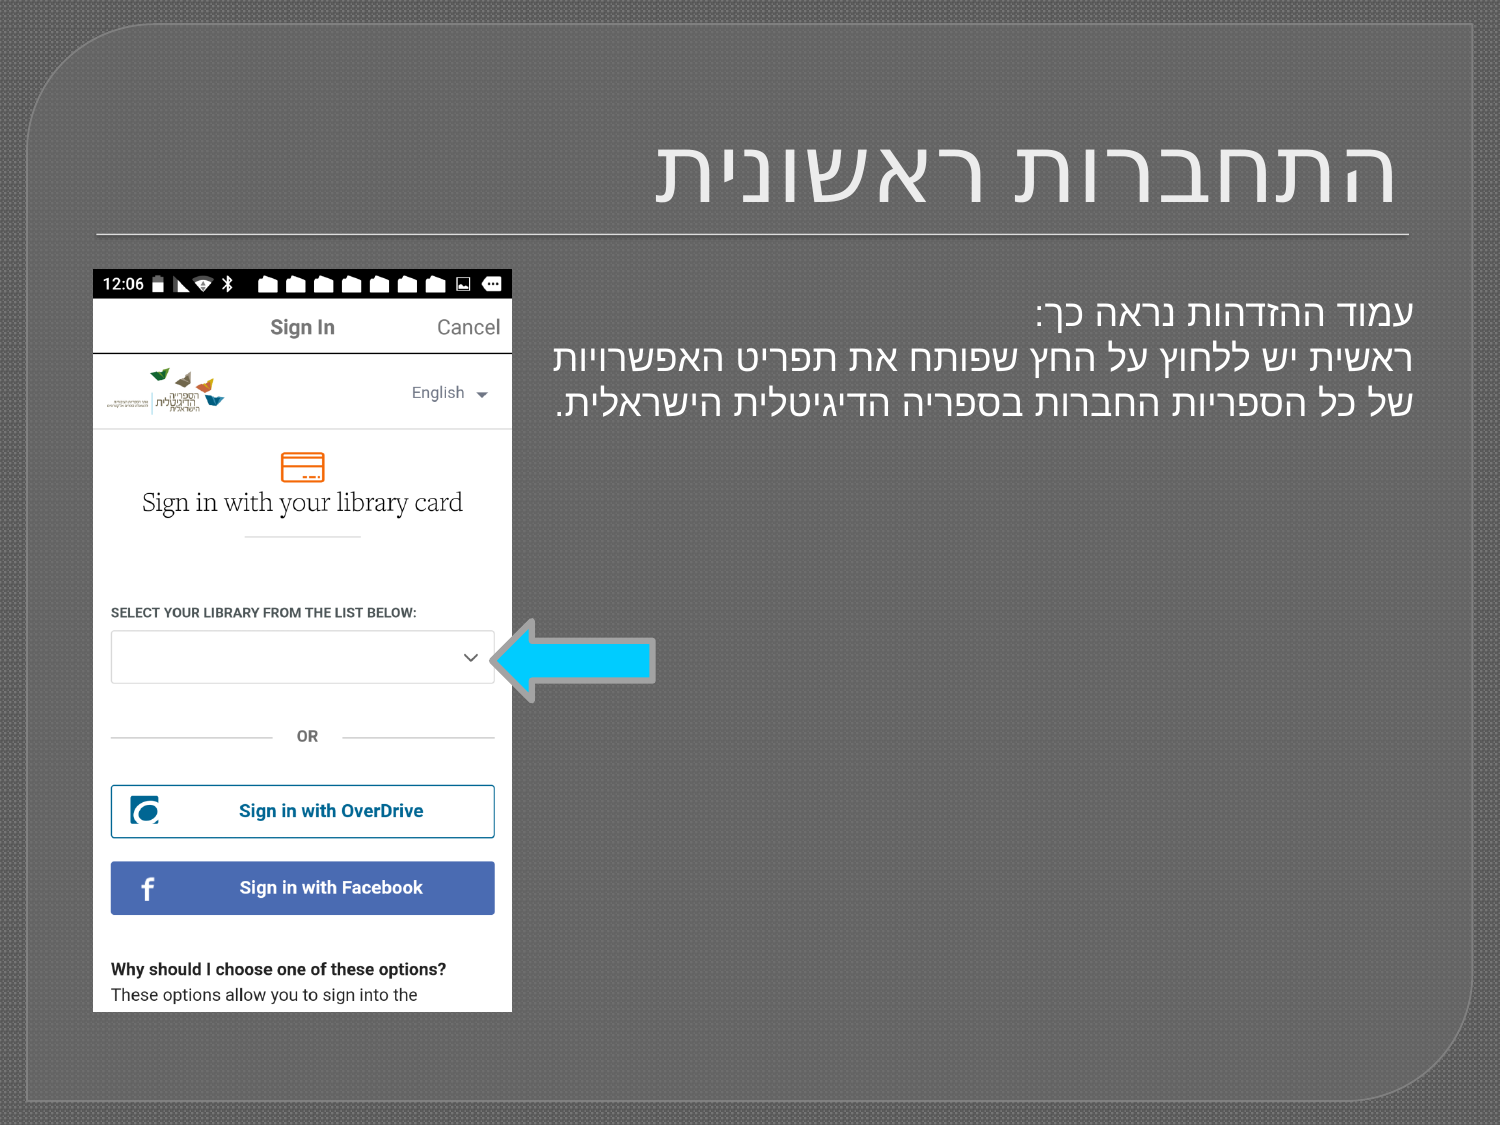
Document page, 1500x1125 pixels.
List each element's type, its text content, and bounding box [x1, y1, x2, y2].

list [93, 269, 512, 1013]
text_box עמוד ההזדהות נראה כך: ראשית יש ללחוץ על החץ שפותח את תפריט האפשרויות של כל הספריות החברות בספריה הדיגיטלית הישראלית. [527, 281, 1430, 431]
text_box [518, 618, 656, 704]
title התחברות ראשונית [75, 41, 1425, 230]
